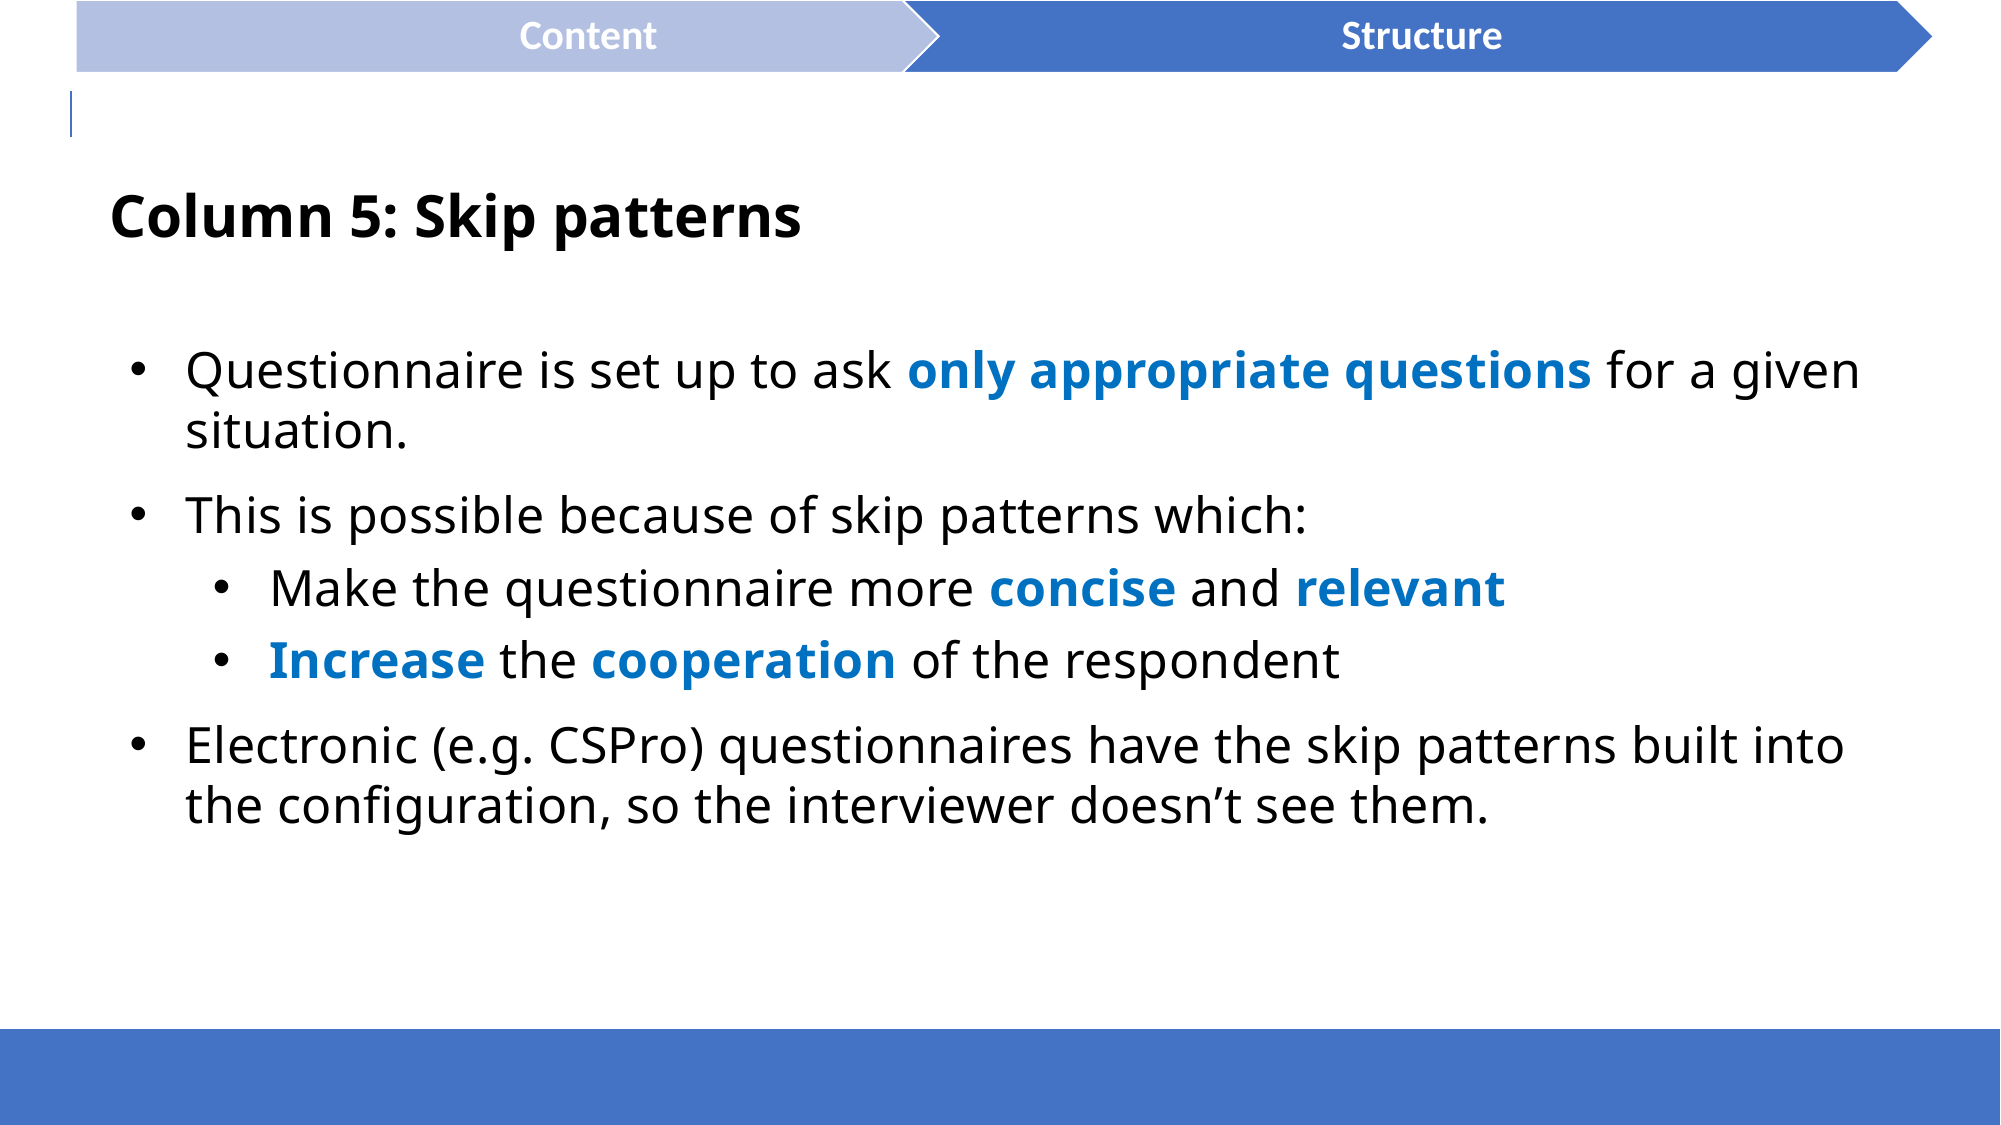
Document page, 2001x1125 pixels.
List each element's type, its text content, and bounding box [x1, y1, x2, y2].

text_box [75, 0, 1936, 73]
list Questionnaire is set up to ask only appropriate questions for a given situation. This is possible because of skip patterns which: Make the questionnaire more concise and relevant Increase the cooperation of the respondent Electronic (e.g. CSPro) questionnaires have the skip patterns built into the configuration, so the interviewer doesn’t see them. [94, 331, 1904, 1036]
list Column 5: Skip patterns [94, 171, 1863, 259]
